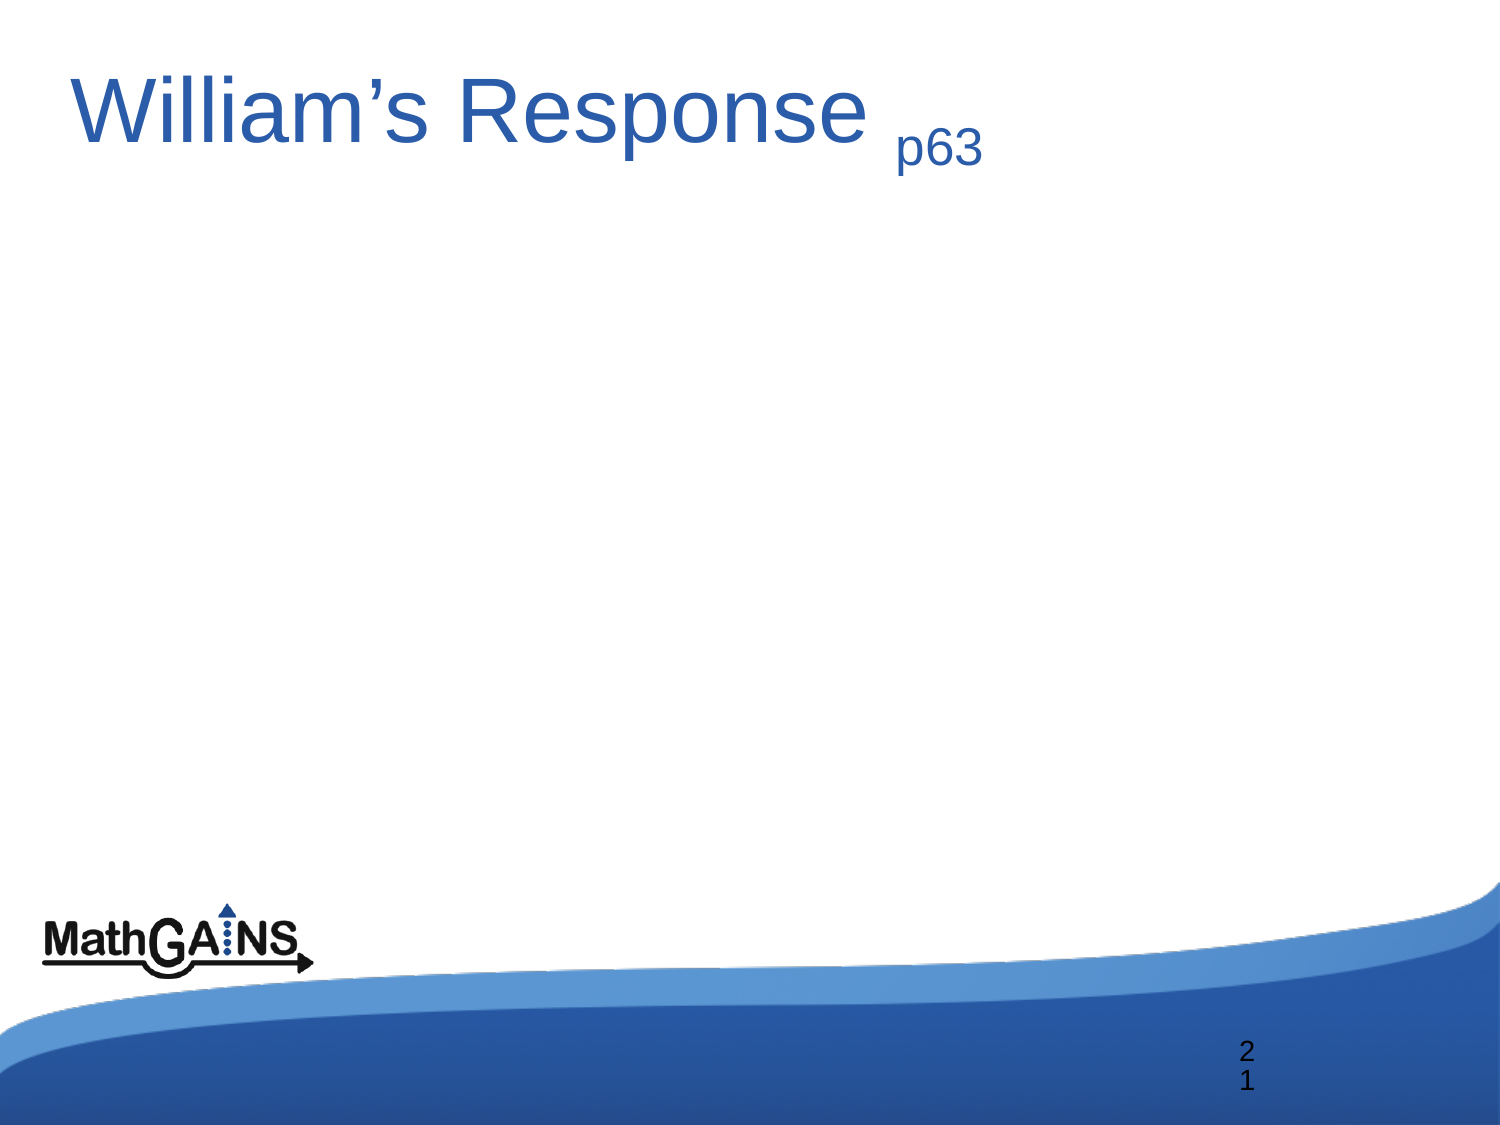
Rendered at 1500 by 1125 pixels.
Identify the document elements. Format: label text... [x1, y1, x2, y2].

slide_number 21 [1223, 1023, 1277, 1075]
title William’s Response p63 [61, 51, 1413, 176]
picture [0, 878, 1500, 1125]
